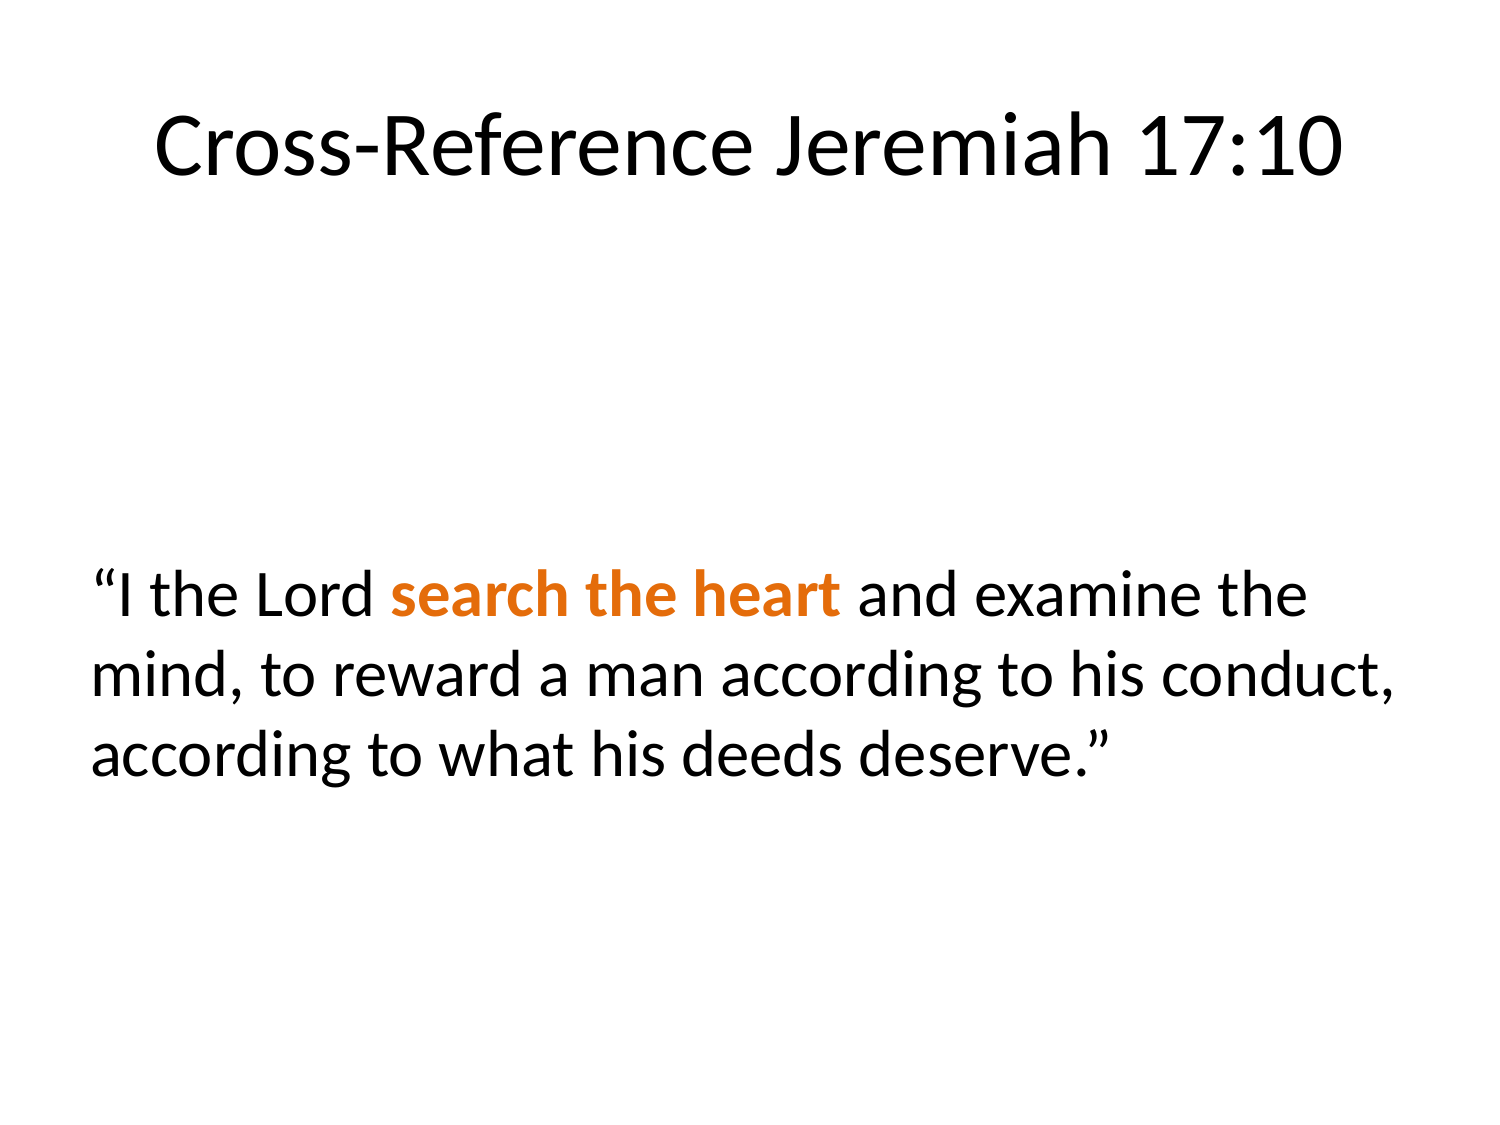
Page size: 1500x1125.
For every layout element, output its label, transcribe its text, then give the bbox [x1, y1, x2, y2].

title Cross-Reference Jeremiah 17:10 [75, 45, 1425, 233]
list “I the Lord search the heart and examine the mind, to reward a man according to his conduct, according to what his deeds deserve.” [75, 262, 1425, 1005]
